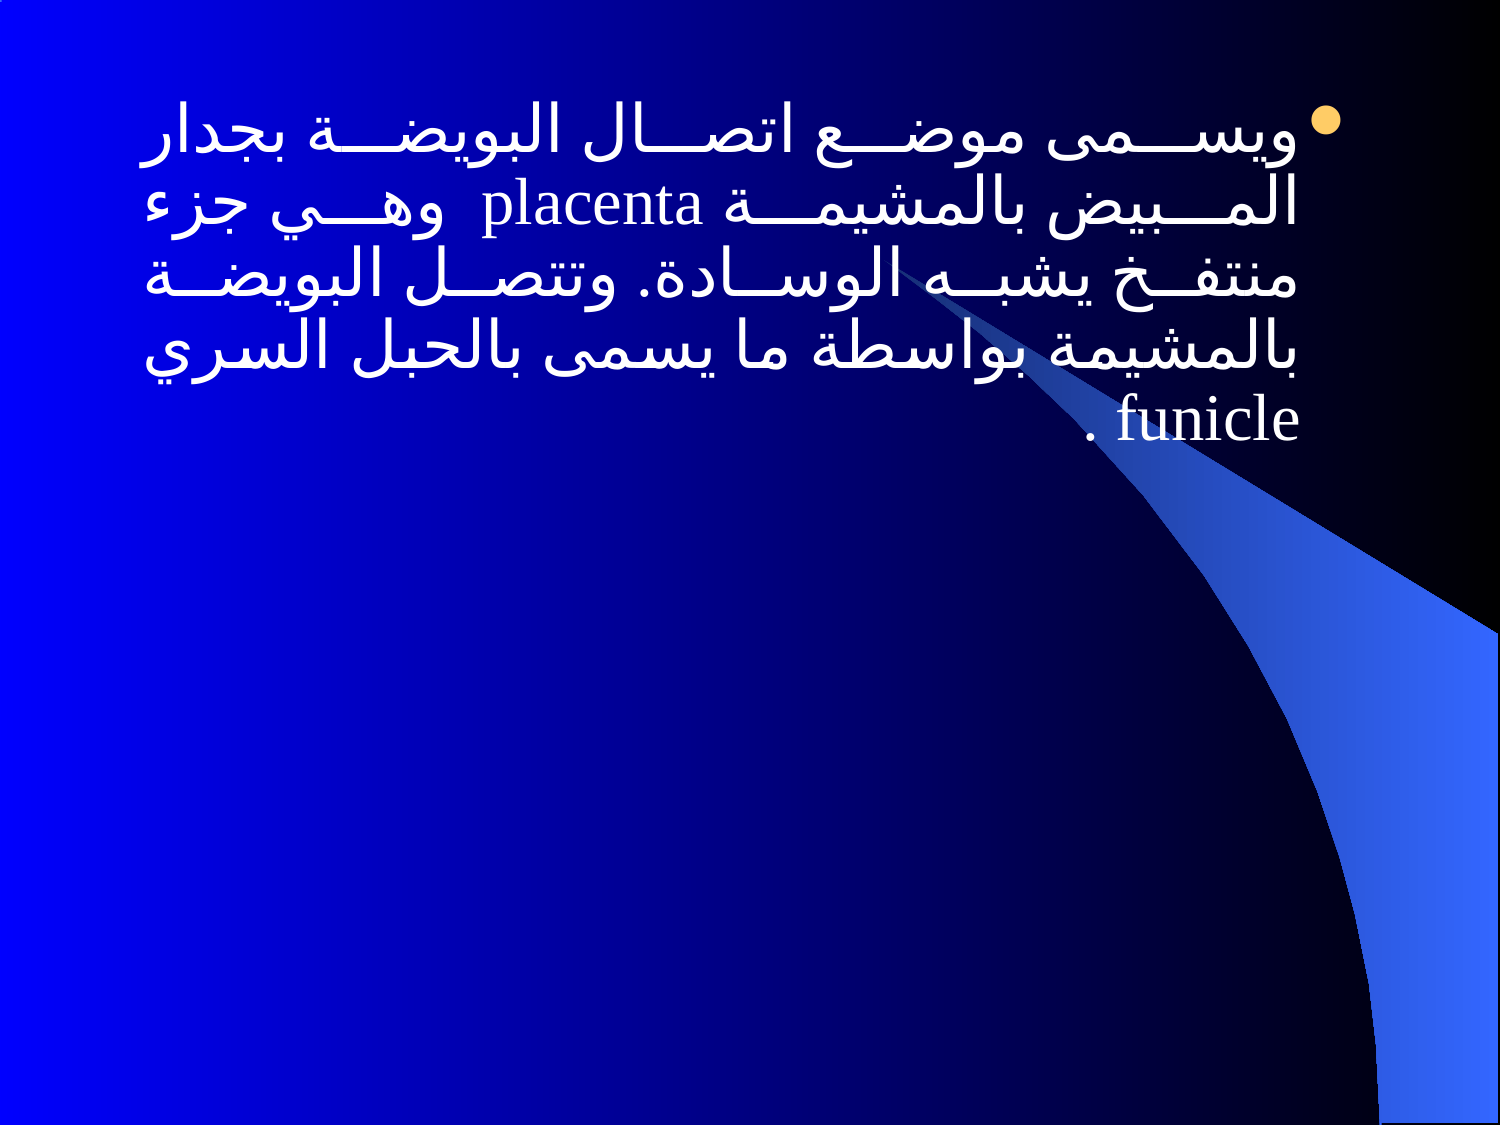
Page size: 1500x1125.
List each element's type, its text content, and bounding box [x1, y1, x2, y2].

list ويسمى موضع اتصال البويضة بجدار المبيض بالمشيمة placenta وهي جزء منتفخ يشبه الوسادة. وتتصل البويضة بالمشيمة بواسطة ما يسمى بالحبل السري funicle . [112, 87, 1388, 426]
